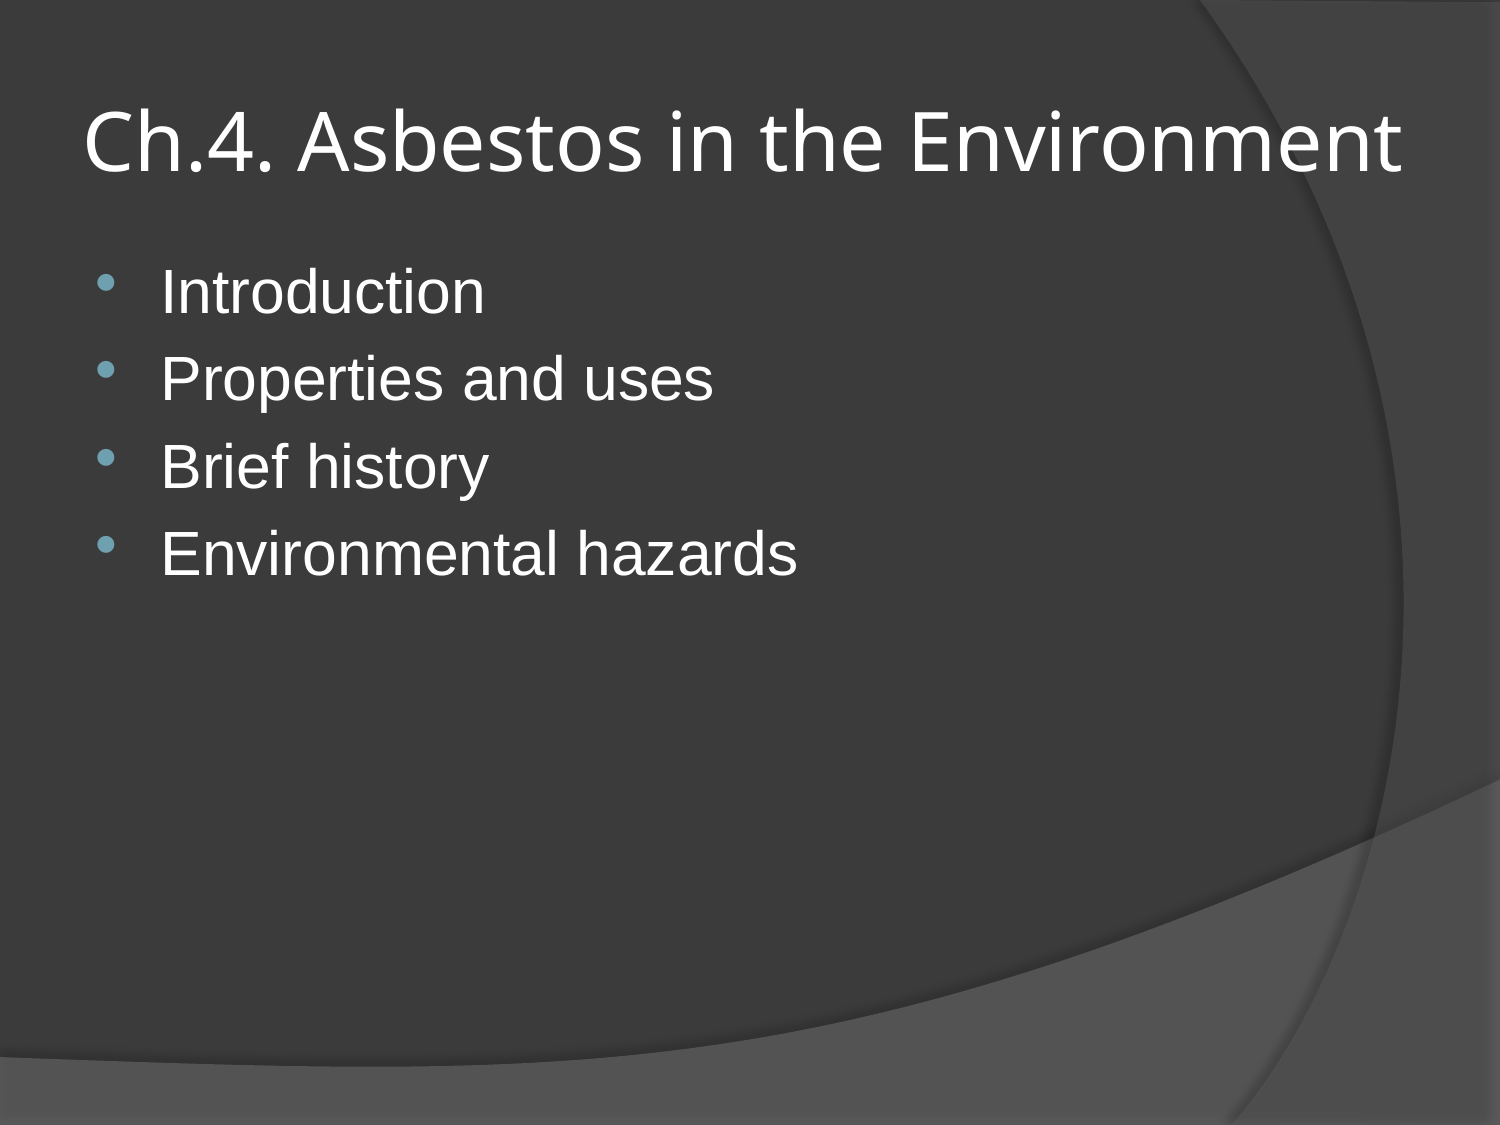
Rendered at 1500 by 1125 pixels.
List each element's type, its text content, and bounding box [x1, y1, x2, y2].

list Introduction Properties and uses Brief history Environmental hazards [76, 243, 1302, 986]
title Ch.4. Asbestos in the Environment [75, 45, 1447, 233]
